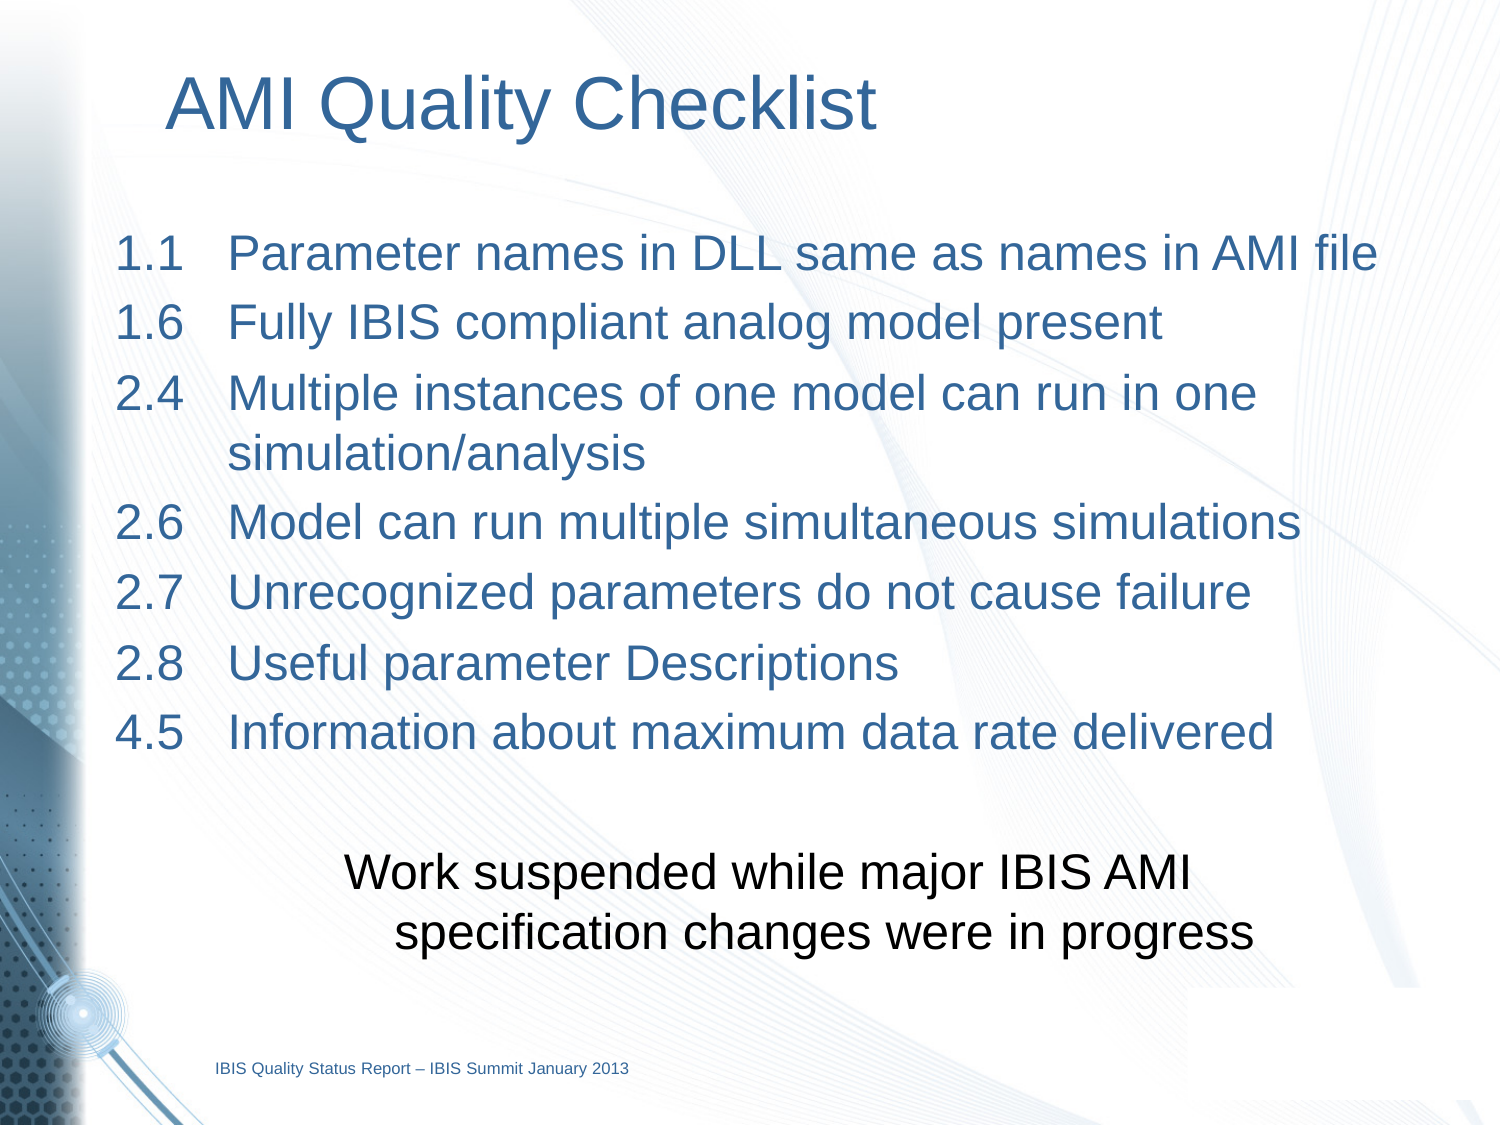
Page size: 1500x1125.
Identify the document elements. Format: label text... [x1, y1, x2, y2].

list 1.1 Parameter names in DLL same as names in AMI file 1.6 Fully IBIS compliant analog model present 2.4 Multiple instances of one model can run in one simulation/analysis 2.6 Model can run multiple simultaneous simulations 2.7 Unrecognized parameters do not cause failure 2.8 Useful parameter Descriptions 4.5 Information about maximum data rate delivered Work suspended while major IBIS AMI specification changes were in progress [99, 212, 1438, 988]
title AMI Quality Checklist [150, 24, 1300, 175]
picture [0, 0, 1500, 1125]
footer IBIS Quality Status Report – IBIS Summit January 2013 [200, 1050, 975, 1104]
